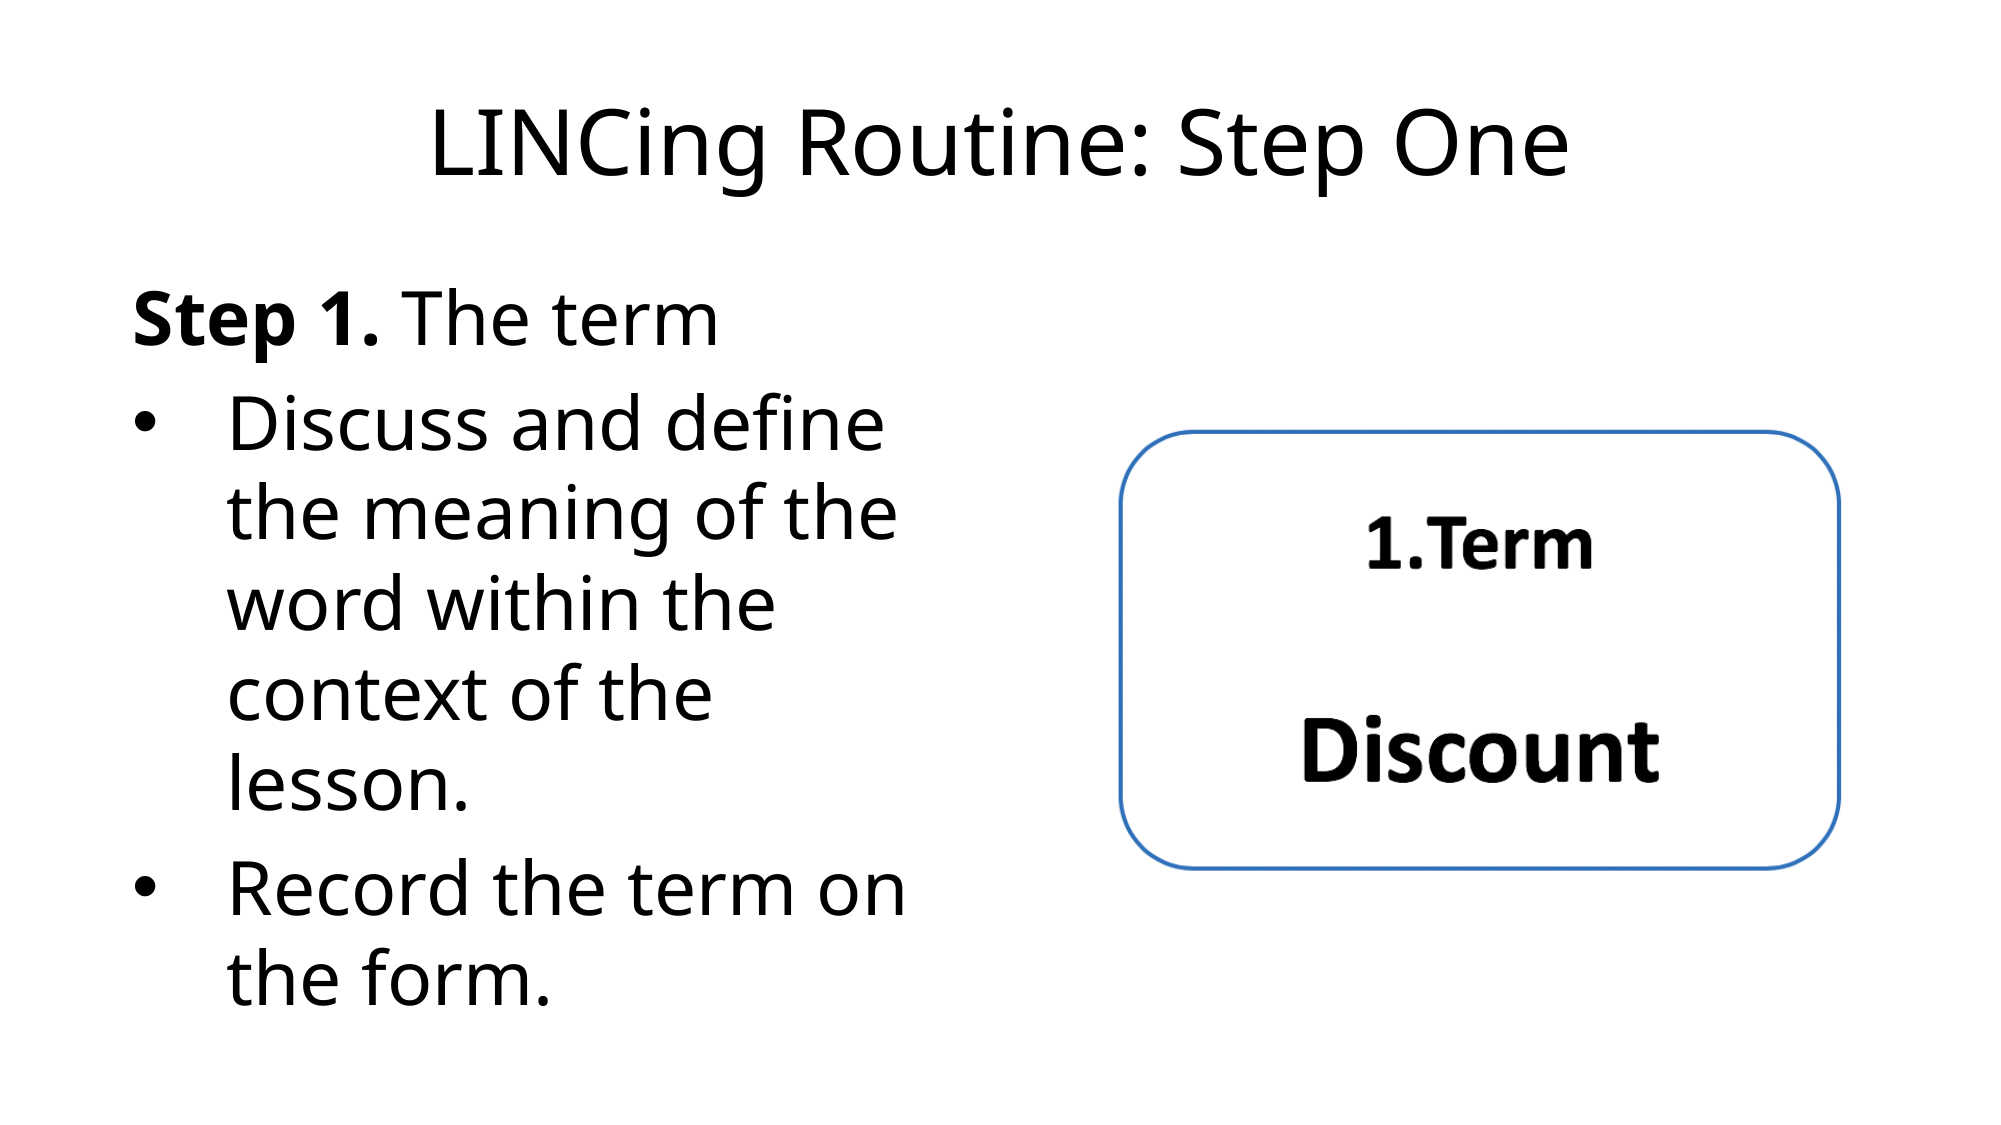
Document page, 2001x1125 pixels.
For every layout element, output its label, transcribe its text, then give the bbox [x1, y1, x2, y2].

list Step 1. The term Discuss and define the meaning of the word within the context of the lesson. Record the term on the form. [99, 262, 984, 1005]
title LINCing Routine: Step One [99, 45, 1900, 233]
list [1052, 388, 1864, 879]
